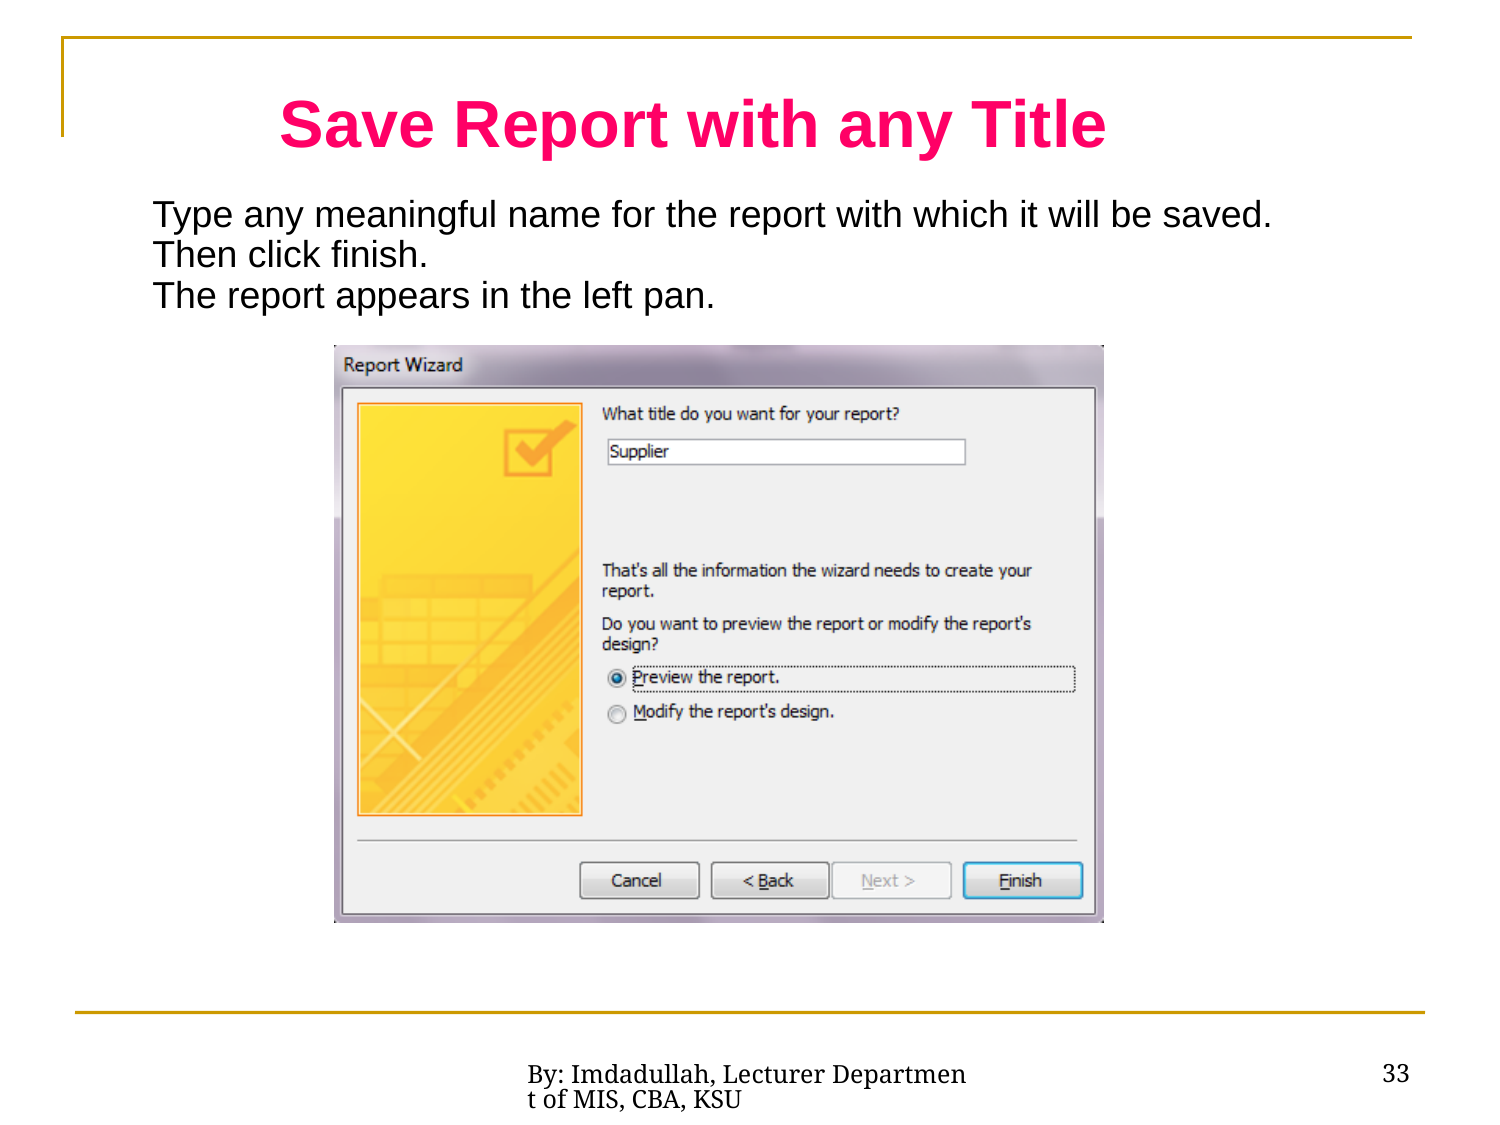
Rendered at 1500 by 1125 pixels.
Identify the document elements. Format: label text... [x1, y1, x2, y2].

text_box Save Report with any Title [265, 73, 1124, 169]
picture [334, 345, 1104, 923]
footer By: Imdadullah, Lecturer Department of MIS, CBA, KSU [512, 1025, 988, 1100]
slide_number 33 [1074, 1024, 1425, 1100]
text_box Type any meaningful name for the report with which it will be saved. Then click finish. The report appears in the left pan. [137, 187, 1300, 324]
